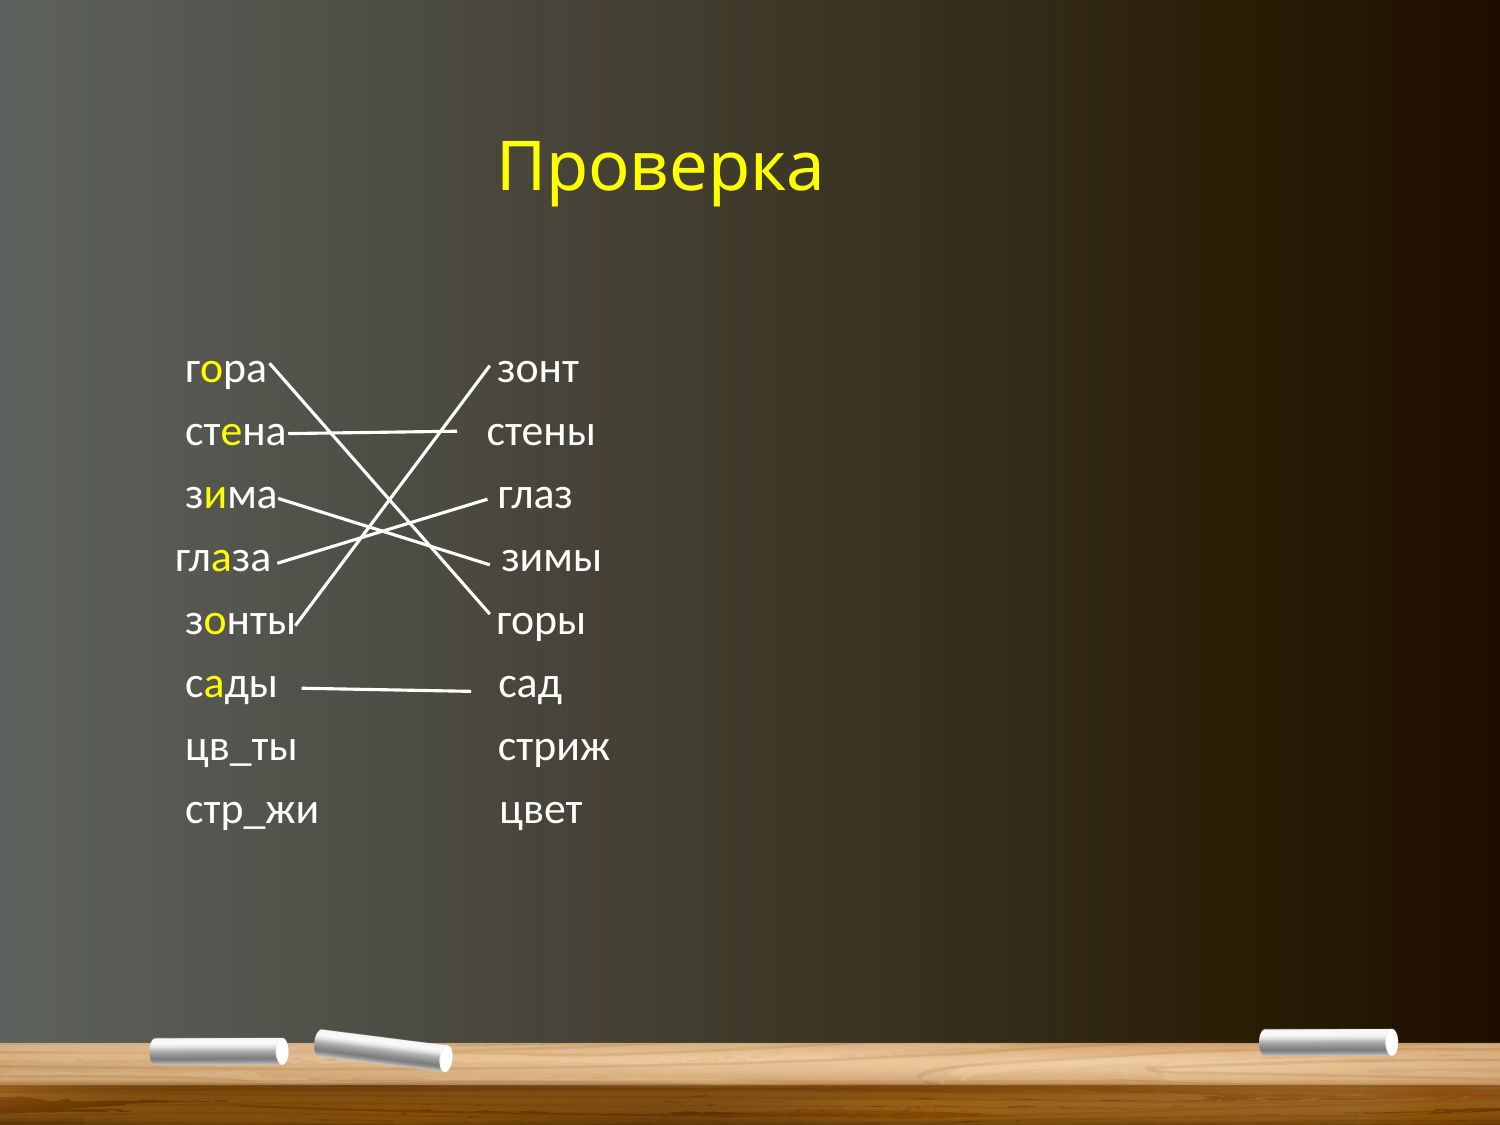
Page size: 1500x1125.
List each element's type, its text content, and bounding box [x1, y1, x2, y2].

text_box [301, 688, 472, 692]
title Проверка [103, 59, 1397, 278]
list гора зонт стена стены зима глаз глаза зимы зонты горы сады сад цв_ты стриж стр_жи цвет [110, 337, 1397, 1014]
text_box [262, 398, 523, 593]
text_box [254, 378, 506, 599]
picture [0, 0, 1500, 1125]
